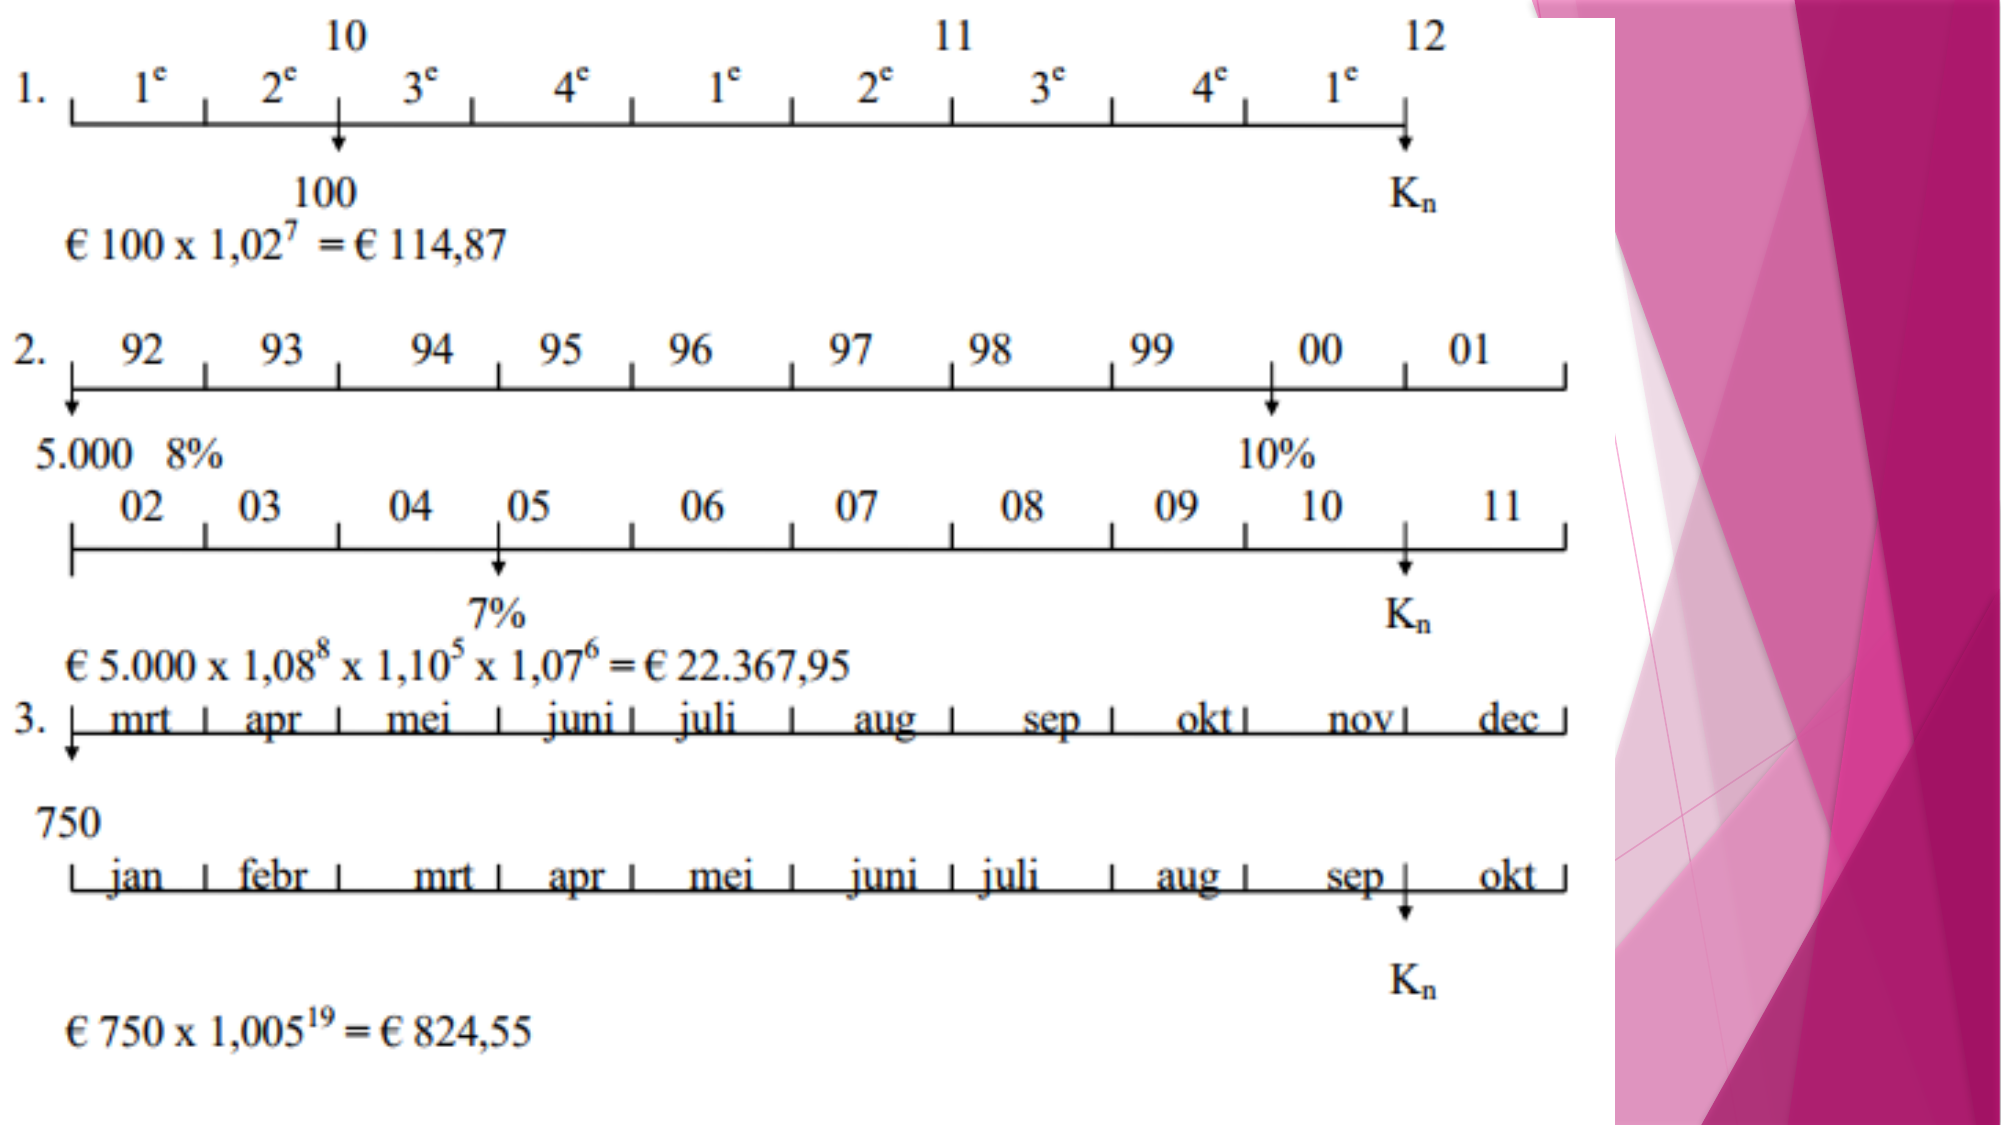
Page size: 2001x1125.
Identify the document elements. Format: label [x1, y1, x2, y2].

picture [0, 17, 1615, 1125]
